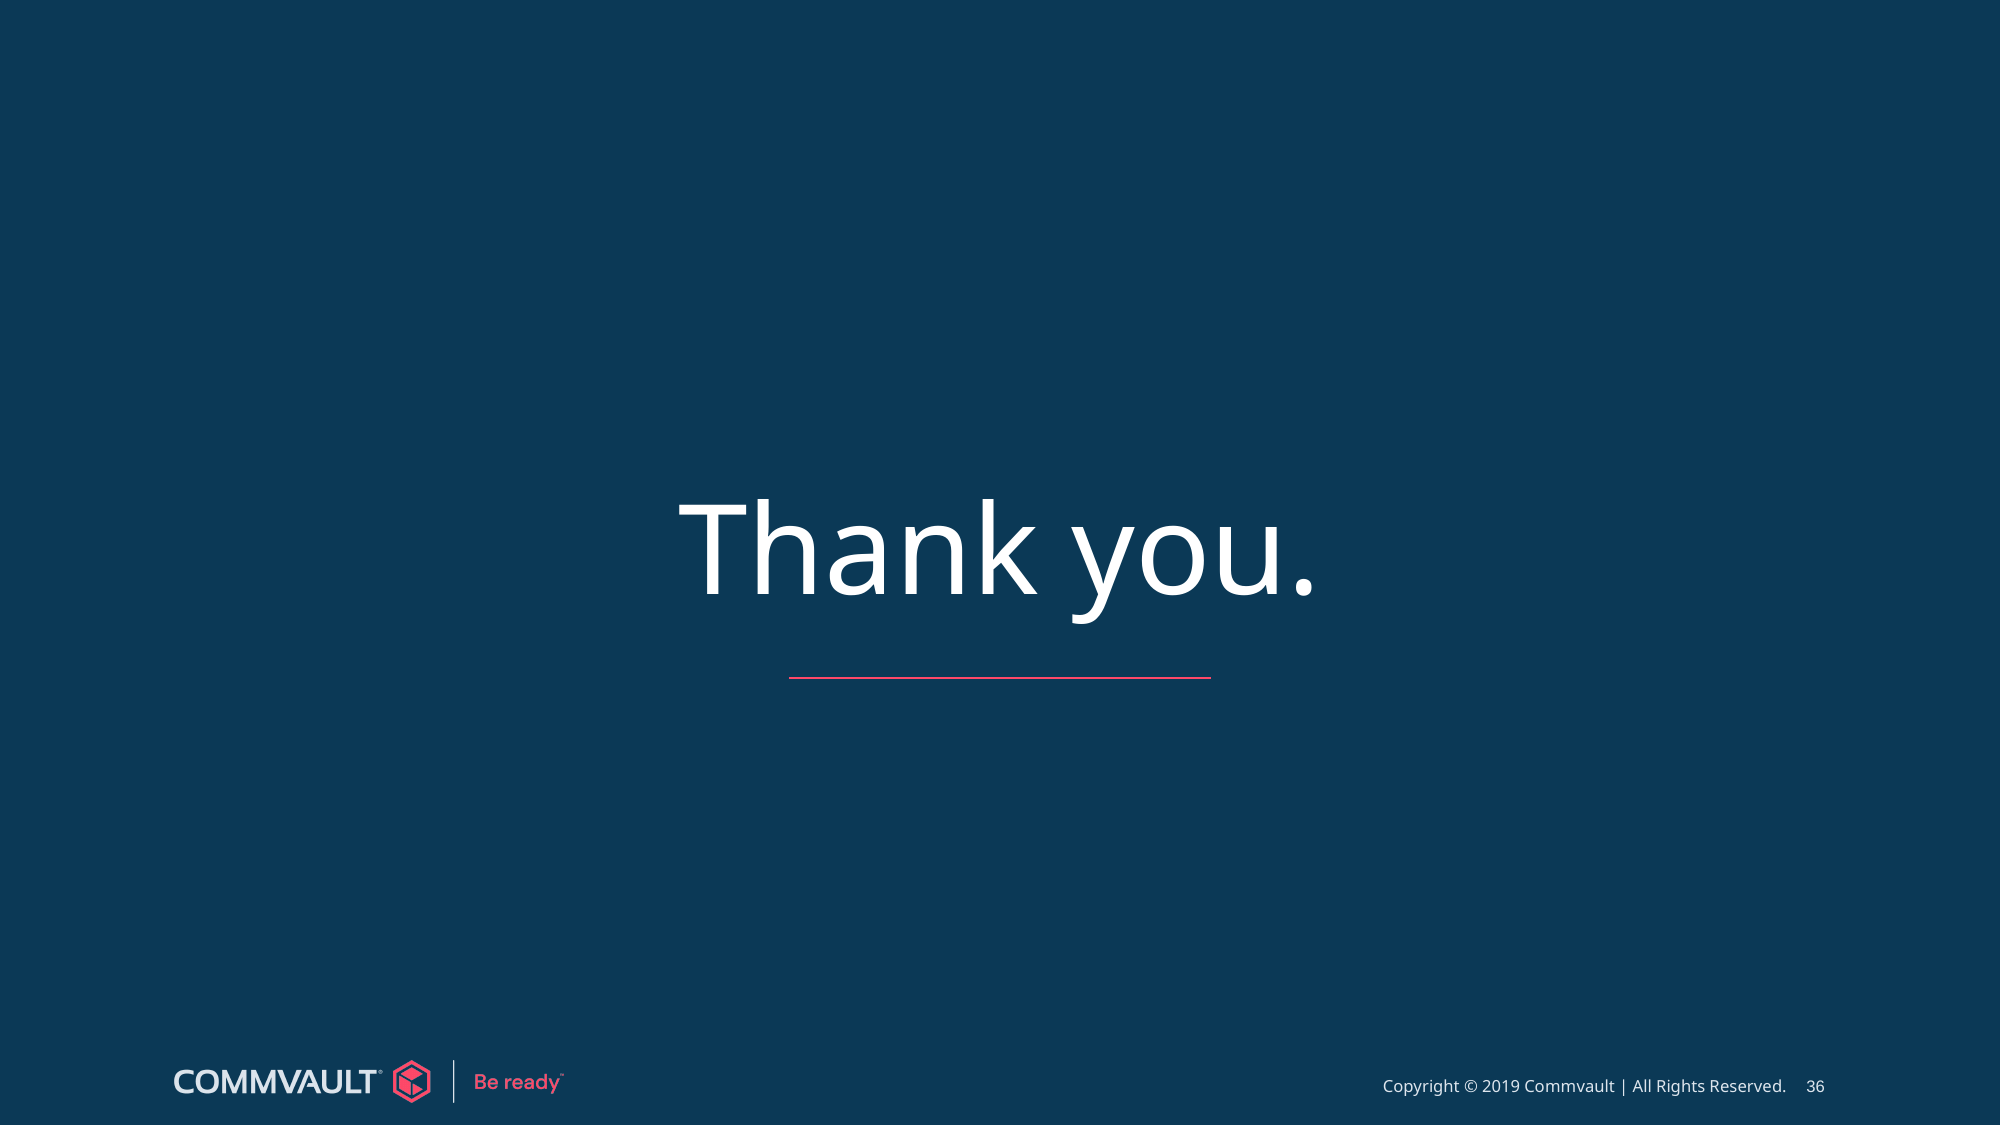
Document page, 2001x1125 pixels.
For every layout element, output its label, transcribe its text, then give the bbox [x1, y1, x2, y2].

slide_number 36 [1790, 1051, 1825, 1097]
picture [174, 1060, 564, 1103]
